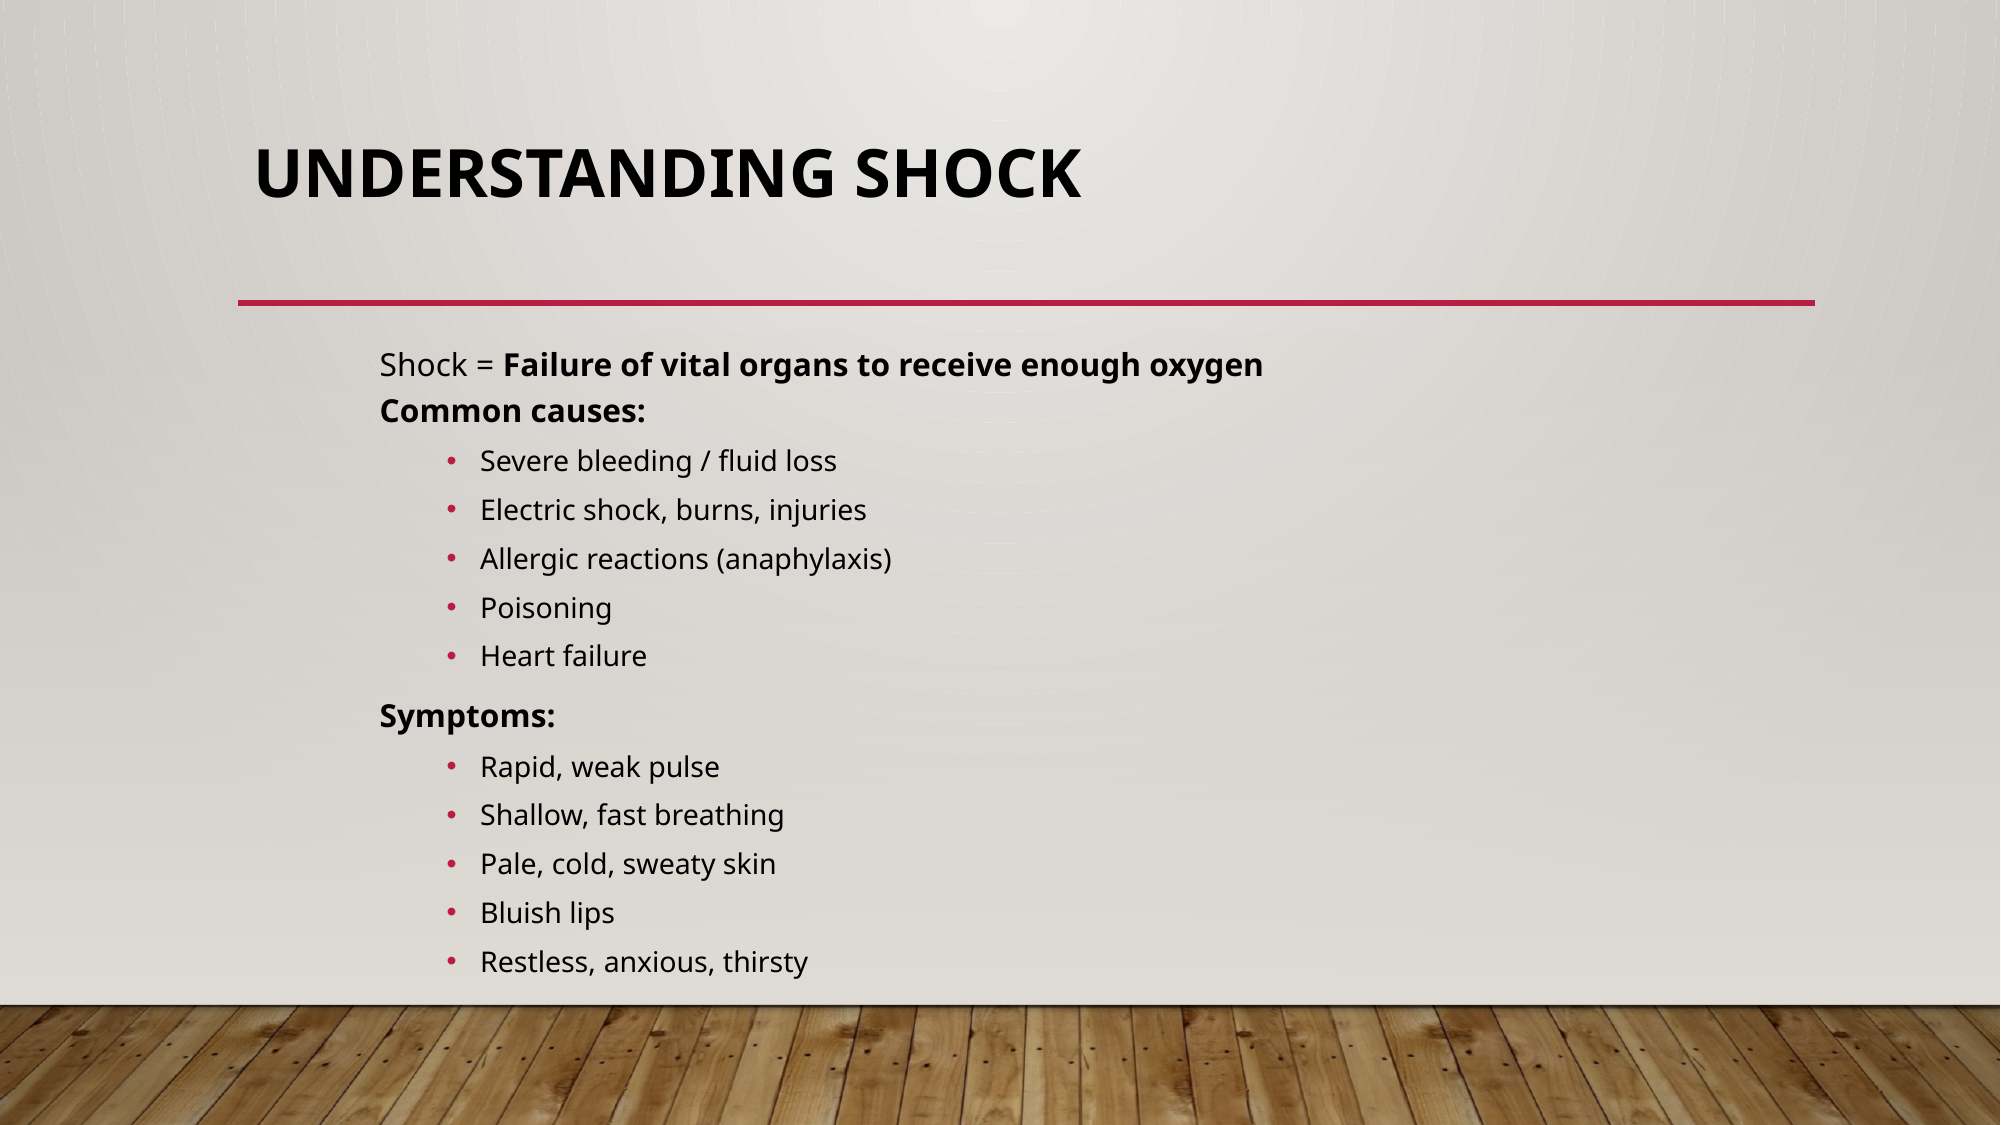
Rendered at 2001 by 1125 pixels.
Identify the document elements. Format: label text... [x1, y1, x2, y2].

title Understanding Shock [238, 131, 1814, 305]
list Shock = Failure of vital organs to receive enough oxygen Common causes: Severe bleeding / fluid loss Electric shock, burns, injuries Allergic reactions (anaphylaxis) Poisoning Heart failure Symptoms: Rapid, weak pulse Shallow, fast breathing Pale, cold, sweaty skin Bluish lips Restless, anxious, thirsty [364, 329, 1863, 993]
picture [0, 1005, 2000, 1125]
